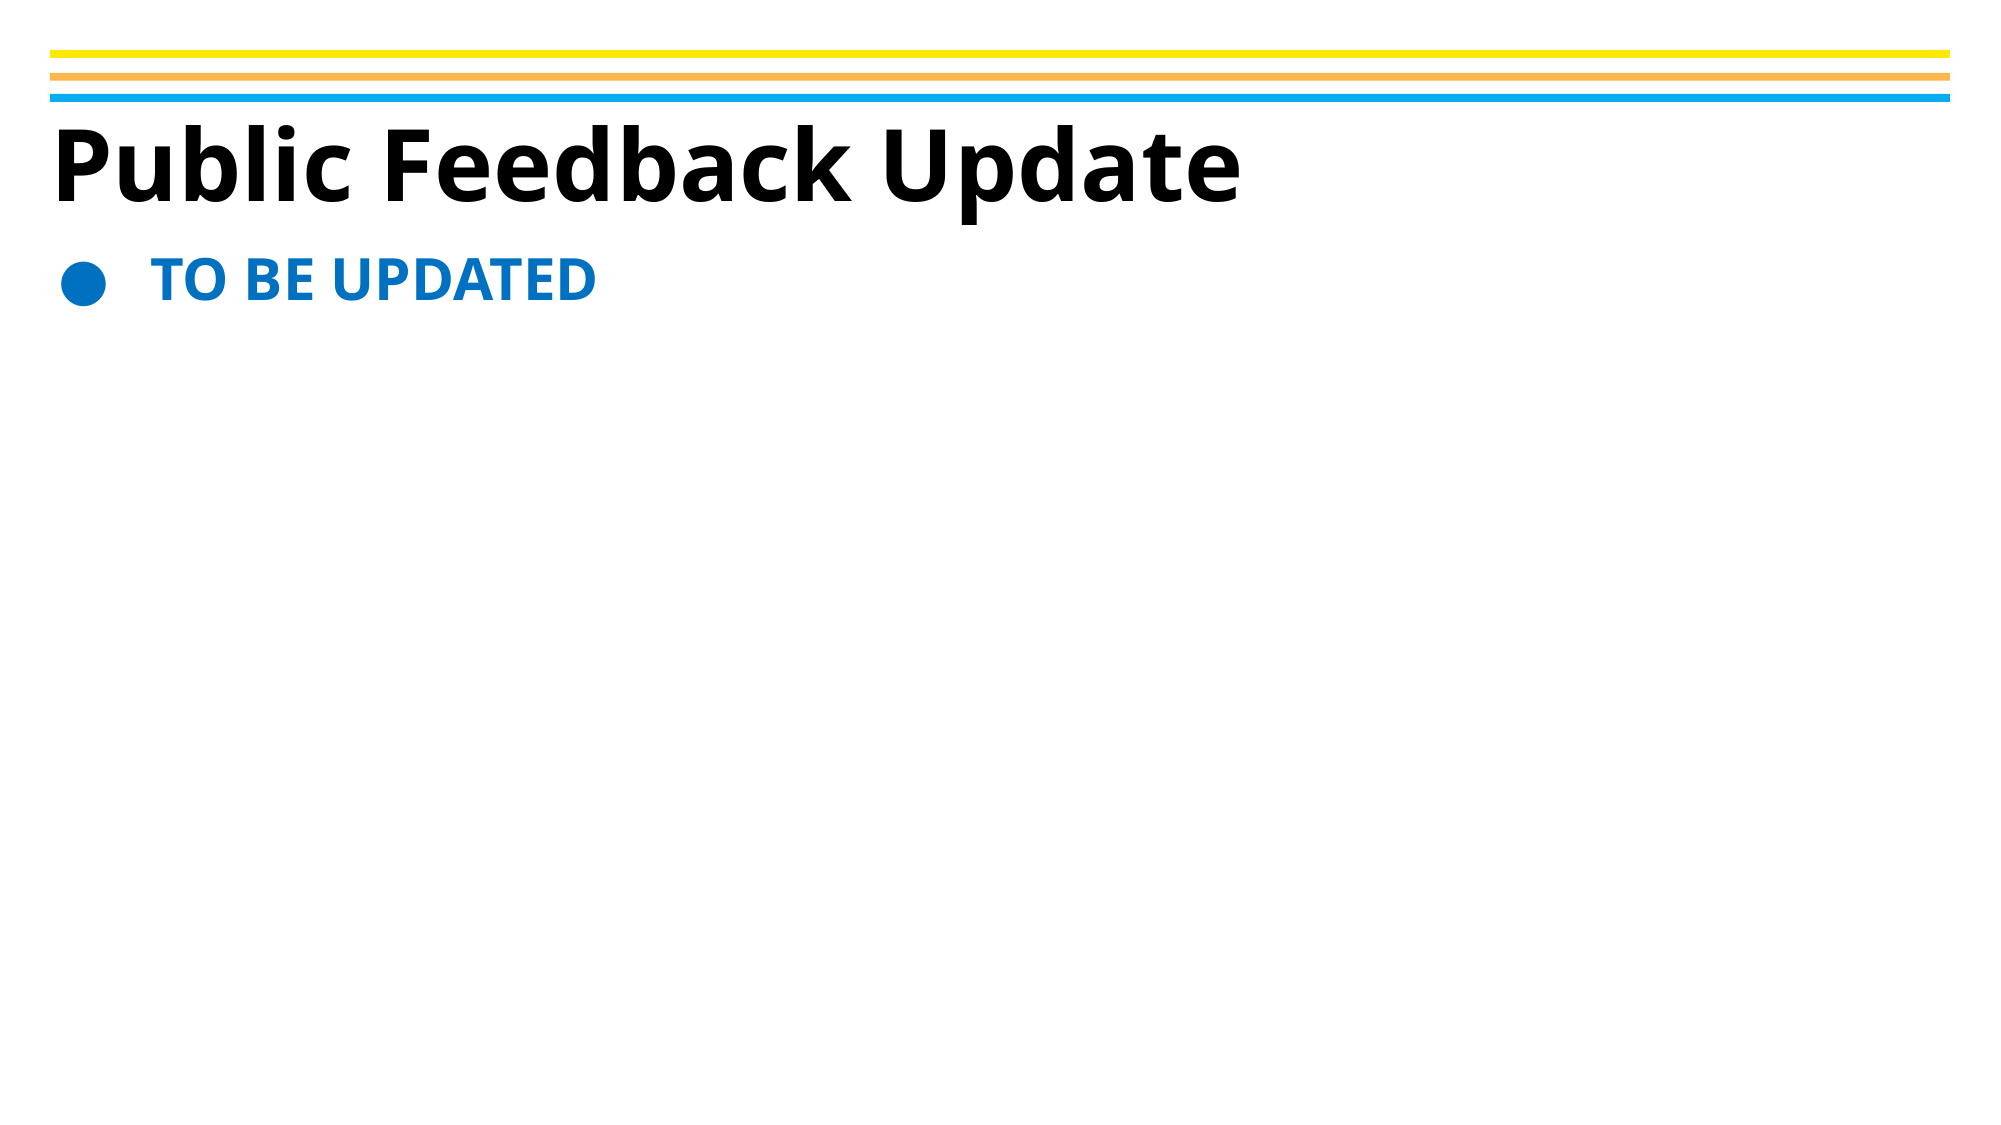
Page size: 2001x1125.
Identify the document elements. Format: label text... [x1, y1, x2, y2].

list TO BE UPDATED [49, 242, 1950, 1102]
title Public Feedback Update [49, 115, 1950, 242]
